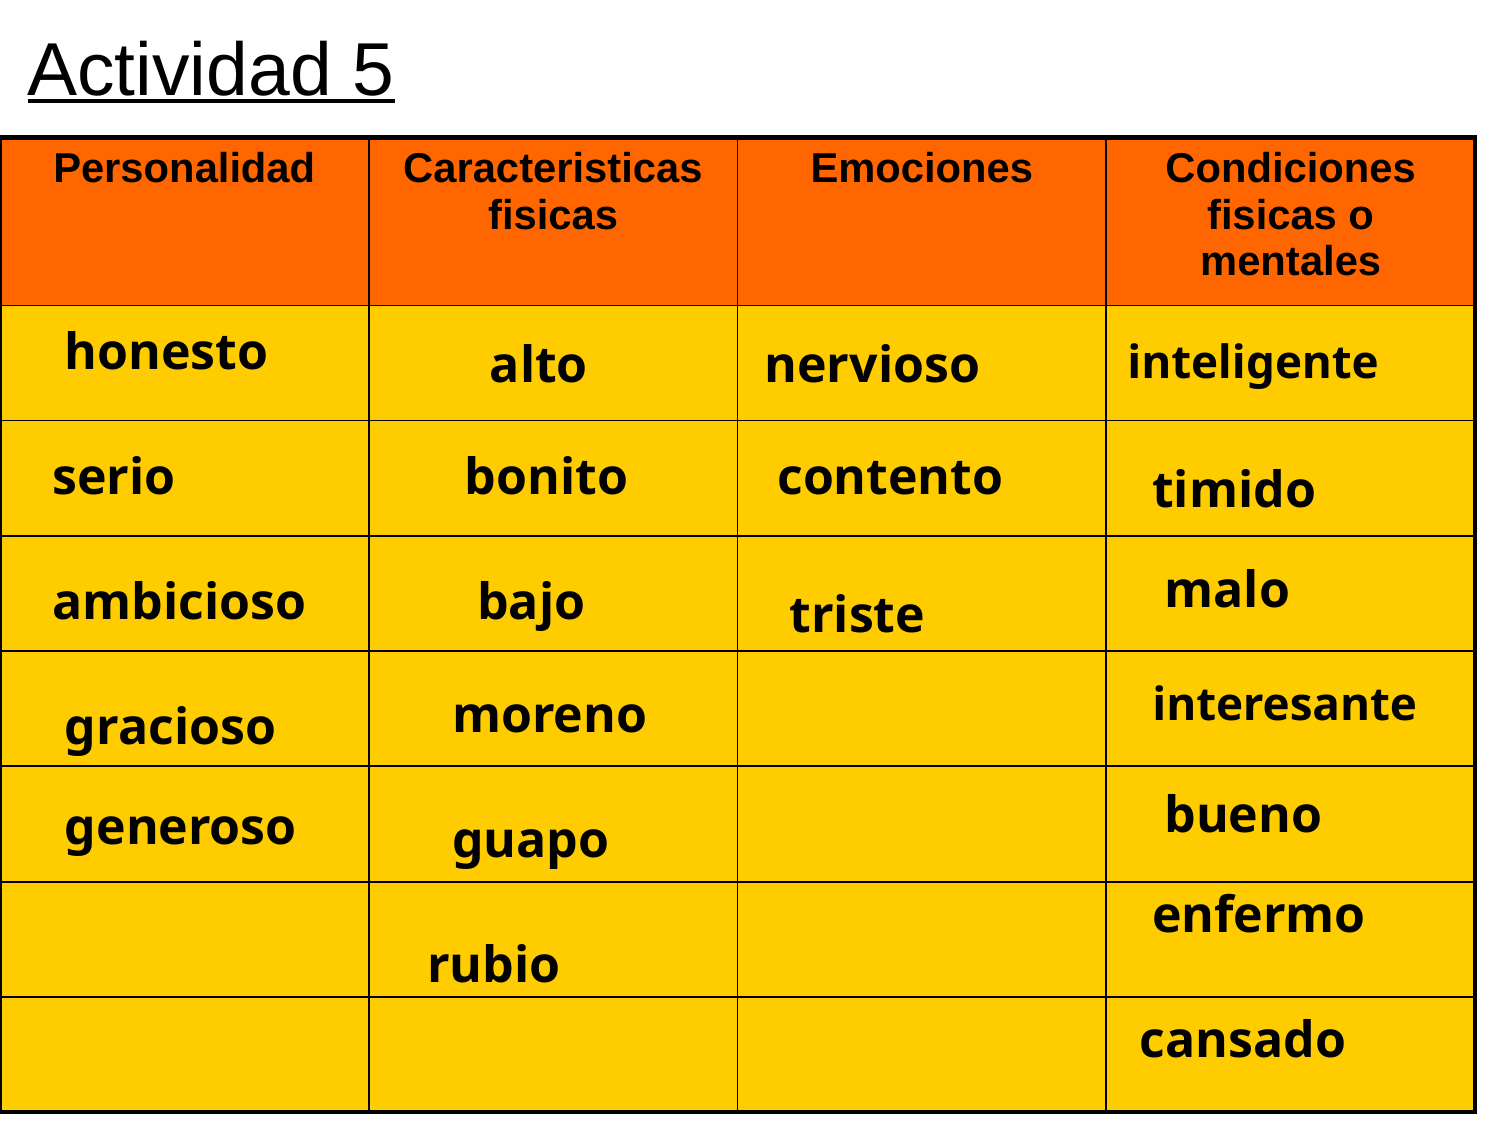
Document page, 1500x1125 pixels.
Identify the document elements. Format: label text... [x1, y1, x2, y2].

table_cell [2, 421, 368, 535]
table_cell [1107, 883, 1473, 996]
table_cell [738, 767, 1105, 881]
text_box generoso [49, 787, 350, 863]
table_cell [1107, 998, 1473, 1110]
text_box inteligente [1112, 324, 1438, 395]
table_cell [1107, 652, 1473, 765]
table_cell [2, 537, 368, 650]
table_header Personalidad [2, 140, 368, 305]
table_cell [370, 767, 737, 881]
table_cell [2, 306, 368, 420]
table_header Emociones [738, 140, 1105, 305]
table_cell [2, 883, 368, 996]
table_cell [370, 421, 737, 535]
text_box contento [762, 437, 1050, 513]
text_box alto [474, 324, 650, 400]
table_cell [2, 998, 368, 1110]
table_cell [1107, 306, 1473, 420]
table_header Condiciones fisicas o mentales [1107, 140, 1473, 305]
table_cell [2, 767, 368, 881]
table_cell [370, 537, 737, 650]
text_box gracioso [49, 687, 350, 763]
table_cell [738, 537, 1105, 650]
text_box rubio [412, 924, 713, 1000]
text_box guapo [437, 799, 738, 875]
table_cell [370, 306, 737, 420]
text_box timido [1137, 449, 1388, 525]
text_box honesto [49, 312, 350, 388]
text_box triste [774, 574, 1075, 650]
text_box interesante [1137, 667, 1463, 738]
text_box serio [37, 437, 338, 513]
table_cell [1107, 767, 1473, 881]
text_box nervioso [750, 324, 1088, 400]
table_cell [738, 306, 1105, 420]
table_cell [738, 998, 1105, 1110]
table_cell [1107, 421, 1473, 535]
table_cell [1107, 537, 1473, 650]
text_box cansado [1124, 999, 1425, 1075]
table_cell [2, 652, 368, 765]
table_cell [370, 883, 737, 996]
list Actividad 5 [12, 12, 1413, 135]
text_box bueno [1149, 774, 1450, 850]
text_box bajo [462, 562, 713, 638]
text_box bonito [449, 437, 663, 513]
table_cell [370, 998, 737, 1110]
table_cell [738, 883, 1105, 996]
text_box ambicioso [37, 562, 375, 638]
table_cell [370, 652, 737, 765]
table_cell [738, 652, 1105, 765]
table_header Caracteristicas fisicas [370, 140, 737, 305]
text_box malo [1149, 549, 1400, 625]
table_cell [738, 421, 1105, 535]
text_box enfermo [1137, 874, 1438, 950]
text_box moreno [437, 674, 688, 750]
